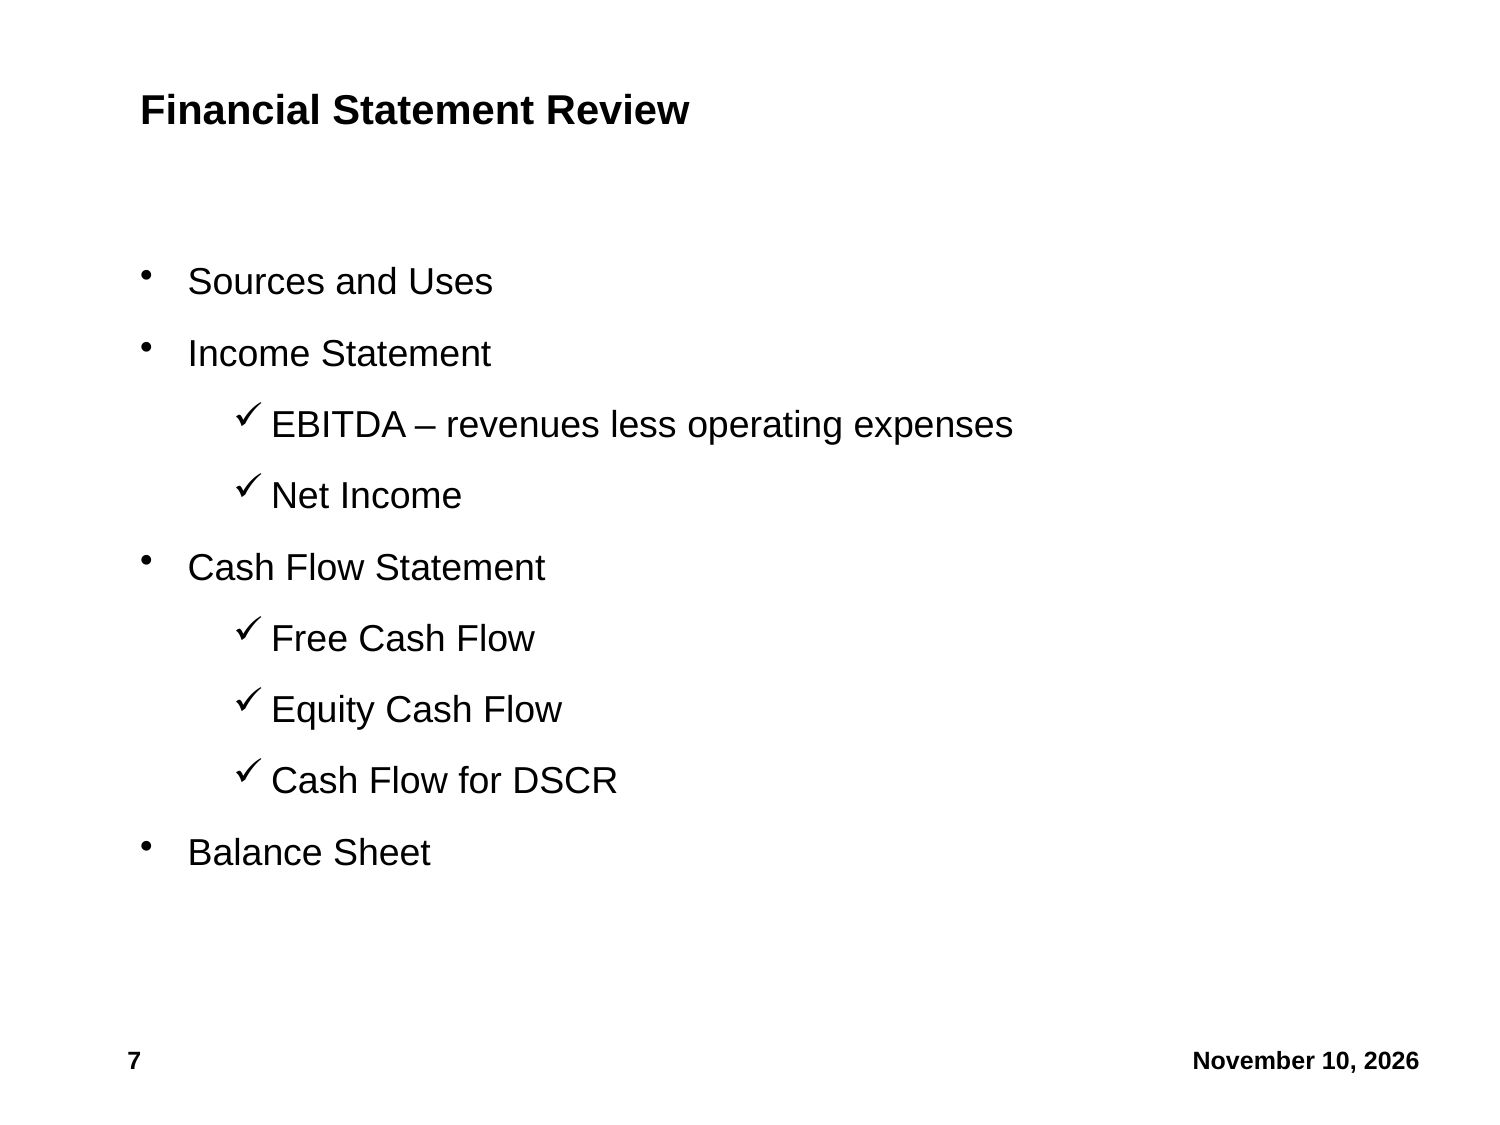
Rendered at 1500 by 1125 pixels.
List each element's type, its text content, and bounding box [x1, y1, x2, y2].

list Sources and Uses Income Statement EBITDA – revenues less operating expenses Net Income Cash Flow Statement Free Cash Flow Equity Cash Flow Cash Flow for DSCR Balance Sheet [124, 249, 1413, 1001]
title Financial Statement Review [124, 74, 1376, 226]
